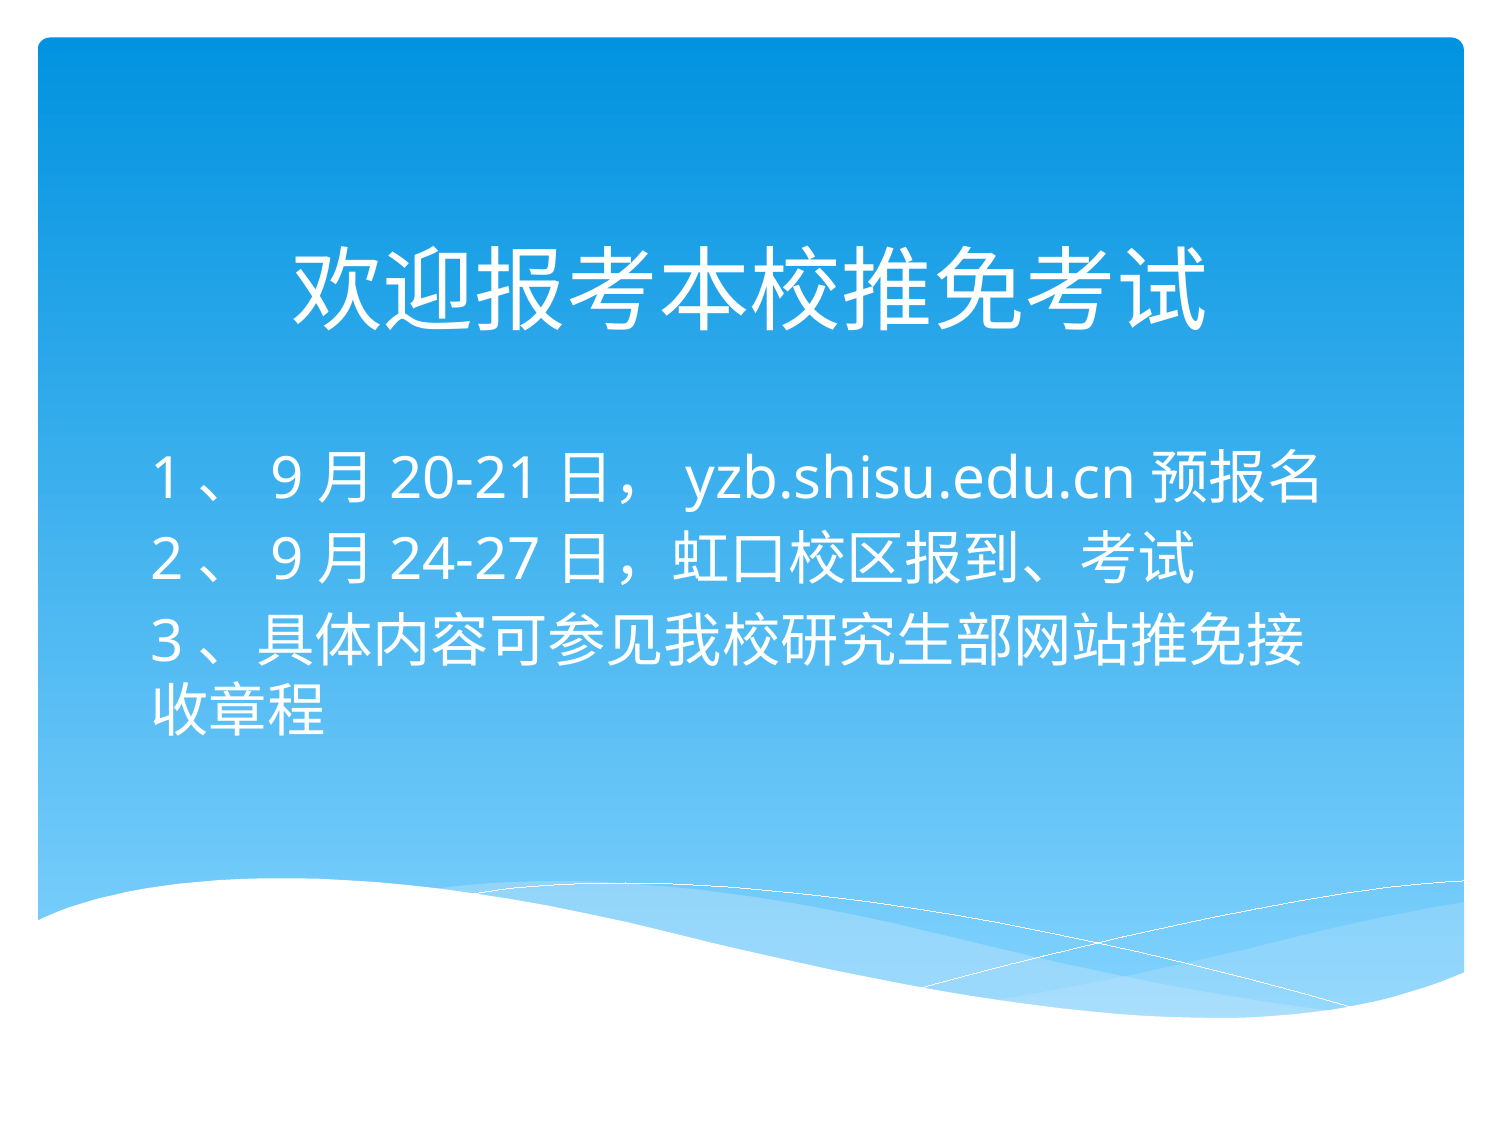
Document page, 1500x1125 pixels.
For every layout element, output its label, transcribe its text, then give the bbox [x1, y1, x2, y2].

subtitle 1、9月20-21日，yzb.shisu.edu.cn预报名 2、9月24-27日，虹口校区报到、考试 3、具体内容可参见我校研究生部网站推免接收章程 [135, 432, 1365, 882]
title 欢迎报考本校推免考试 [112, 149, 1388, 350]
